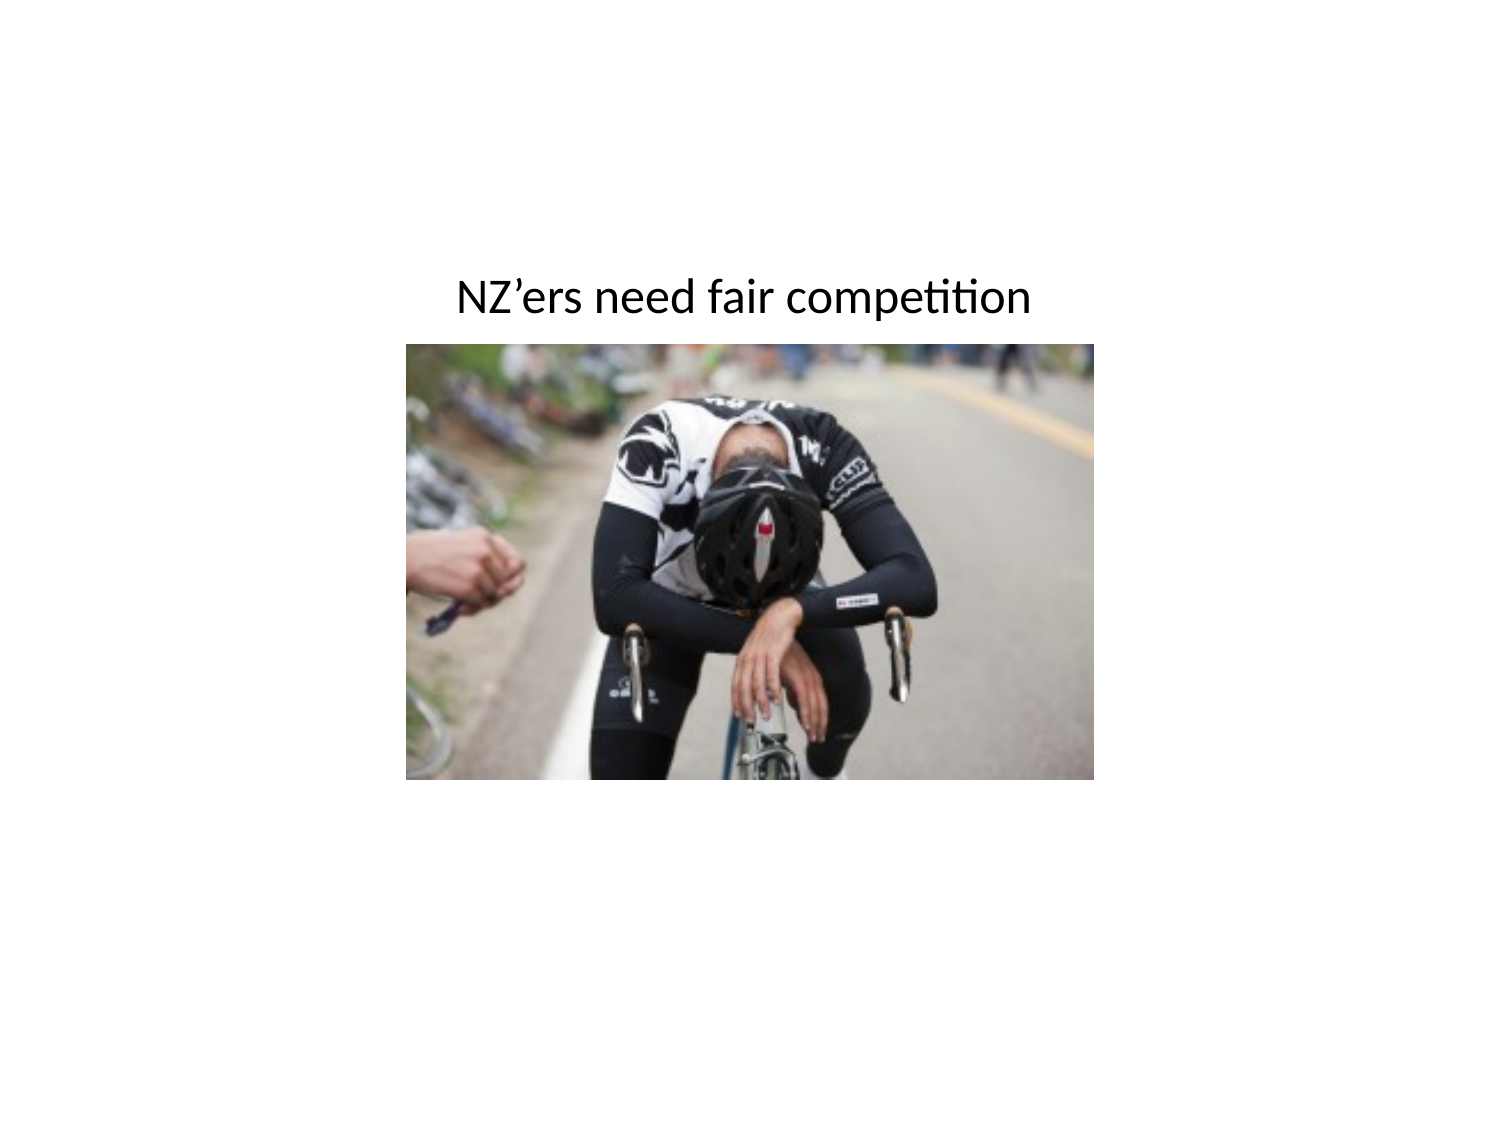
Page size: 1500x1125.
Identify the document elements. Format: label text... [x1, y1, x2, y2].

text_box NZ’ers need fair competition [441, 255, 1059, 331]
picture [405, 344, 1094, 781]
